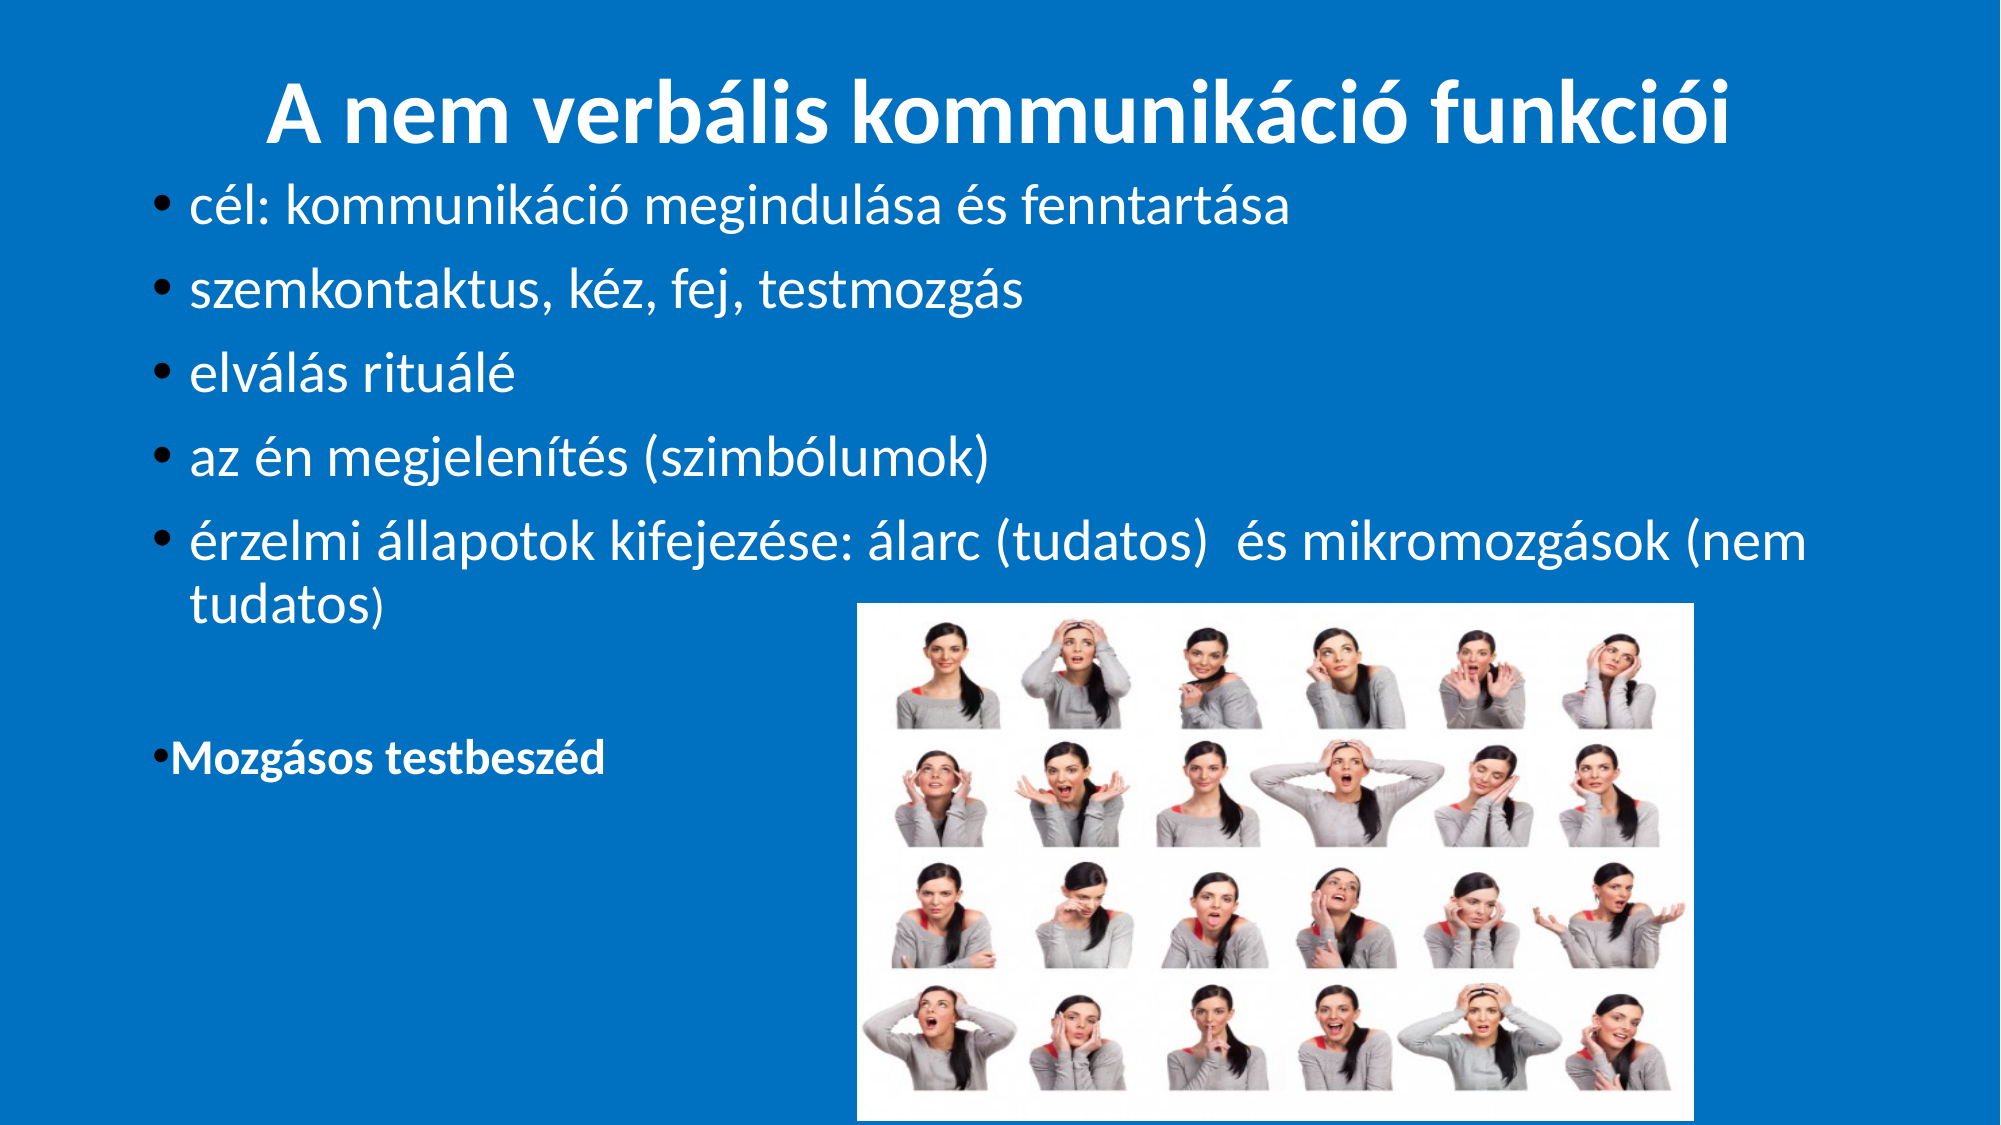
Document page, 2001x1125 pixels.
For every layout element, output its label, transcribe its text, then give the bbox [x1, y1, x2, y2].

title A nem verbális kommunikáció funkciói [137, 59, 1863, 167]
picture [857, 603, 1694, 1121]
list cél: kommunikáció megindulása és fenntartása szemkontaktus, kéz, fej, testmozgás elválás rituálé az én megjelenítés (szimbólumok) érzelmi állapotok kifejezése: álarc (tudatos) és mikromozgások (nem tudatos) Mozgásos testbeszéd [137, 167, 1863, 1014]
